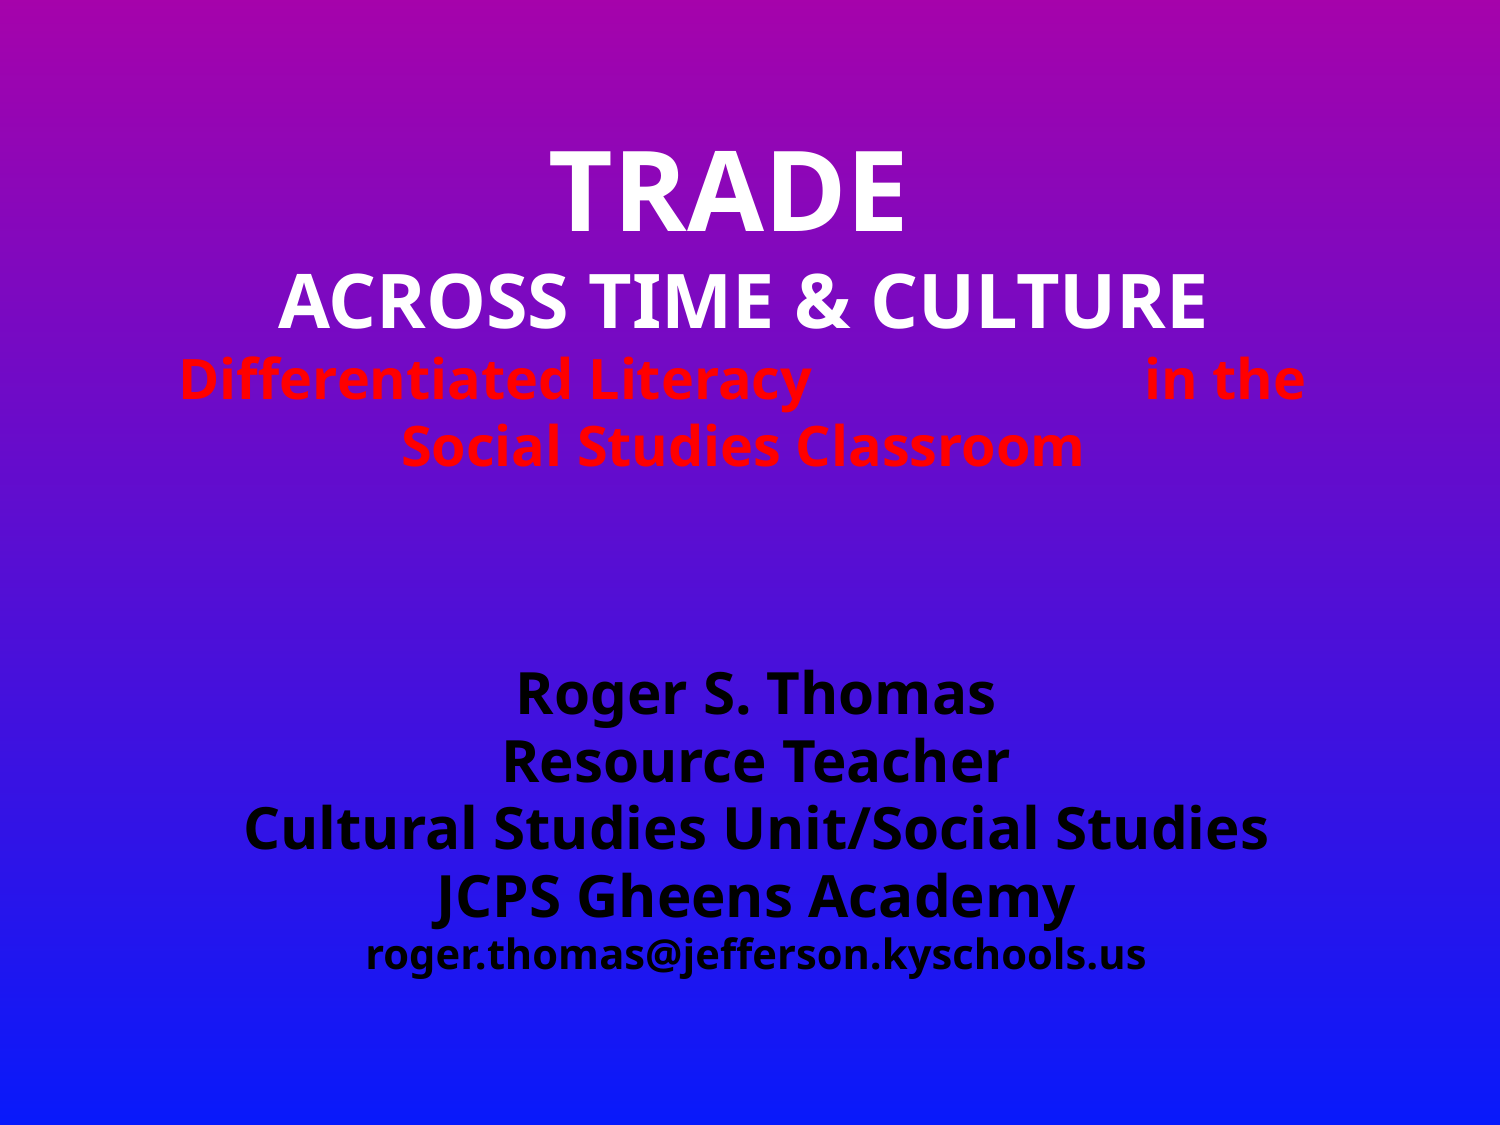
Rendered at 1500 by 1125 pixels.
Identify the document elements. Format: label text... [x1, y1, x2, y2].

subtitle Roger S. Thomas Resource Teacher Cultural Studies Unit/Social Studies JCPS Gheens Academy roger.thomas@jefferson.kyschools.us [225, 662, 1288, 1125]
title TRADE ACROSS TIME & CULTURE Differentiated Literacy in the Social Studies Classroom [112, 109, 1375, 488]
